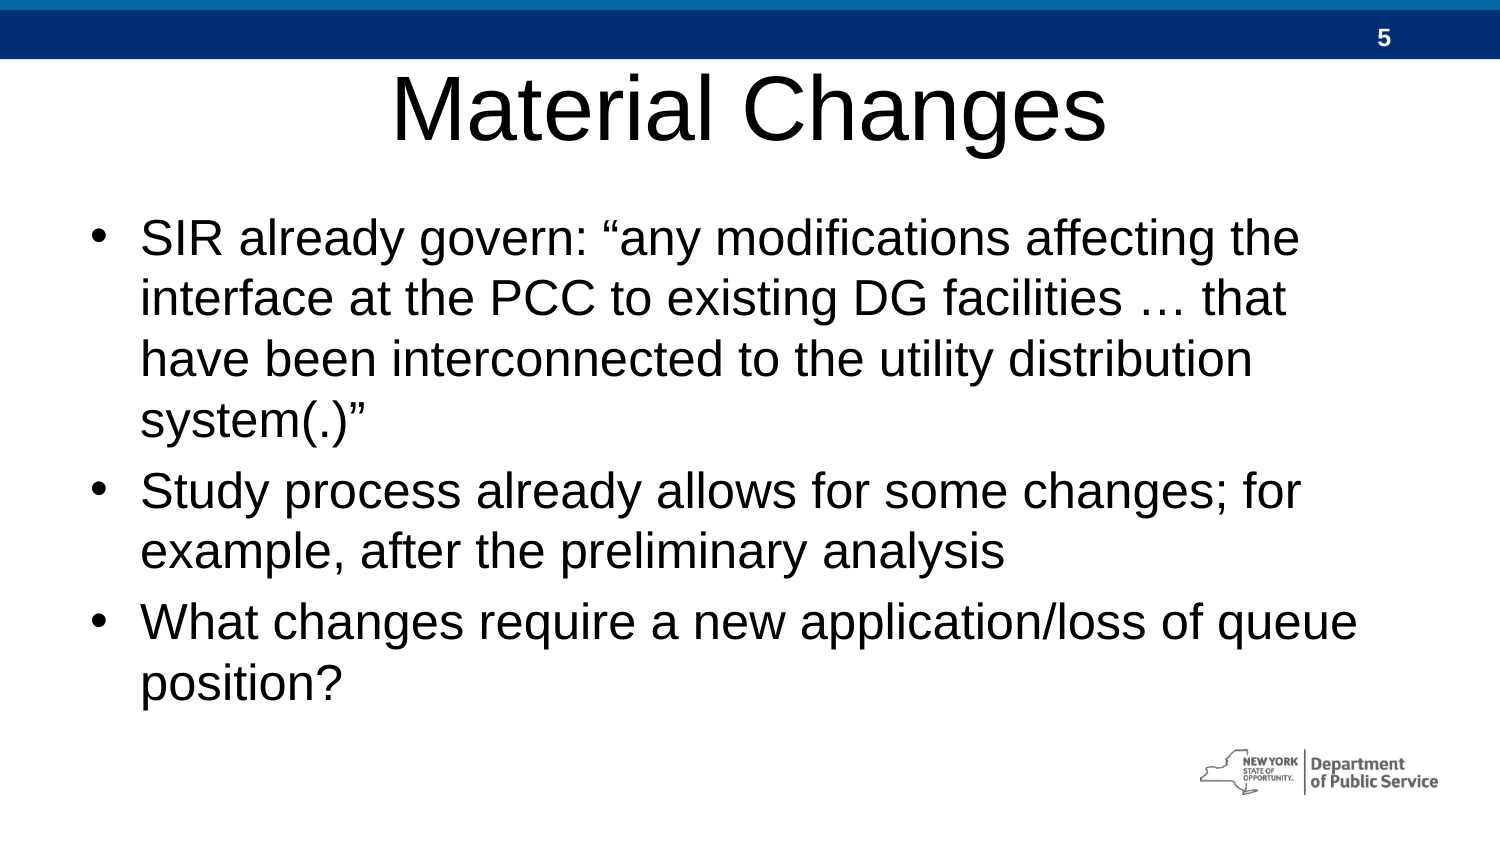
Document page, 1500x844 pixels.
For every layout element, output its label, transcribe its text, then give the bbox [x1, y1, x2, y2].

picture [1200, 749, 1438, 795]
list SIR already govern: “any modifications affecting the interface at the PCC to existing DG facilities … that have been interconnected to the utility distribution system(.)” Study process already allows for some changes; for example, after the preliminary analysis What changes require a new application/loss of queue position? [75, 196, 1425, 722]
title Material Changes [75, 33, 1425, 175]
